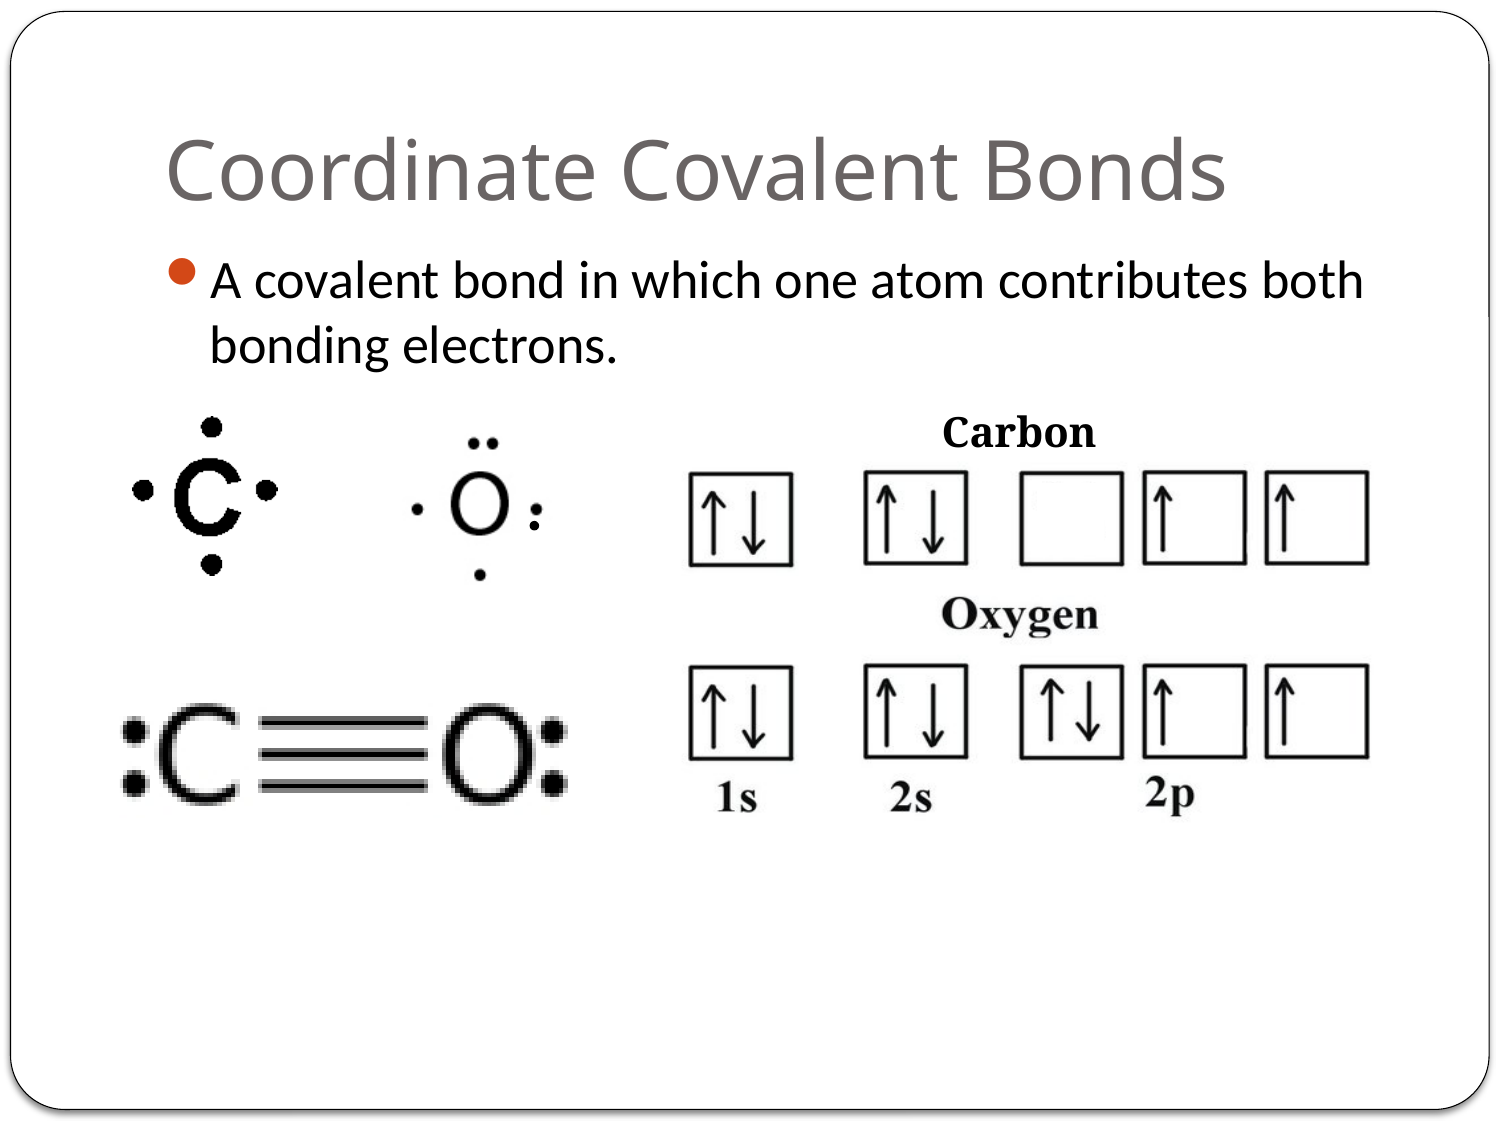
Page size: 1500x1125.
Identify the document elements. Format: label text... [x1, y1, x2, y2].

list A covalent bond in which one atom contributes both bonding electrons. [150, 237, 1425, 425]
picture [314, 383, 628, 697]
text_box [650, 390, 1380, 830]
picture [131, 416, 278, 577]
title Coordinate Covalent Bonds [150, 45, 1425, 233]
picture [119, 698, 569, 819]
